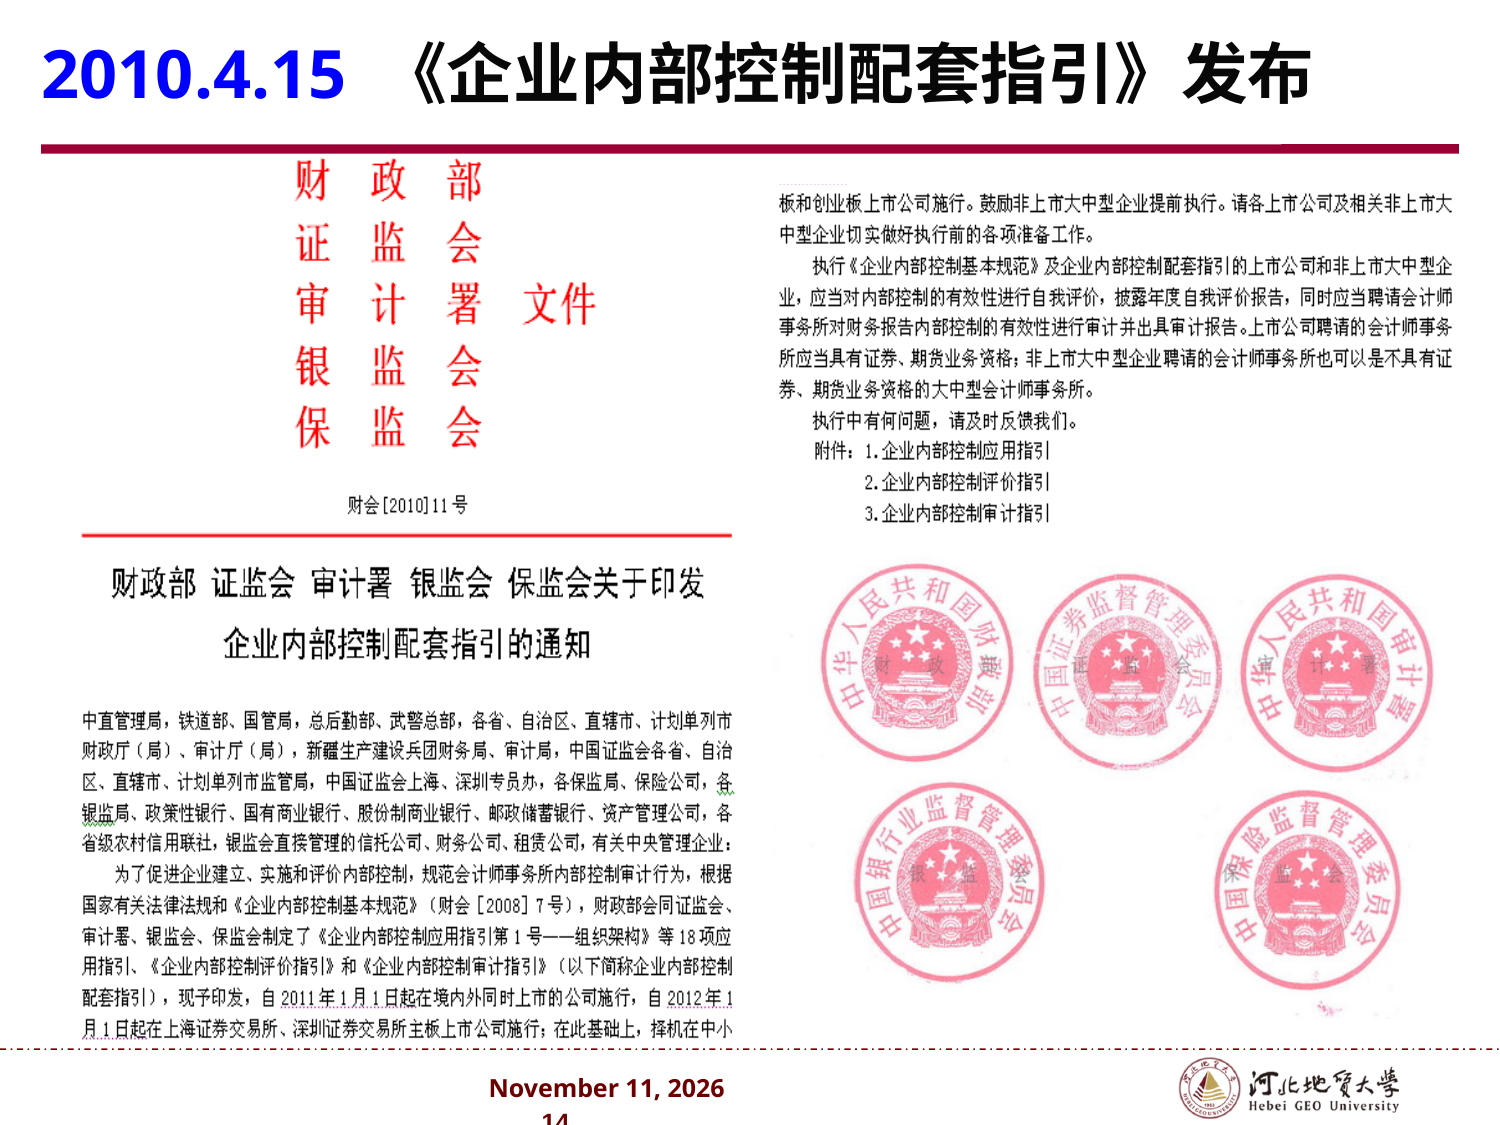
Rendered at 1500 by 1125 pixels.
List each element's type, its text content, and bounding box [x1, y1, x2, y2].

picture [1159, 1049, 1420, 1125]
text_box 2010.4.15 《企业内部控制配套指引》发布 [41, 19, 1459, 126]
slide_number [473, 1064, 990, 1109]
picture [41, 156, 1471, 1043]
